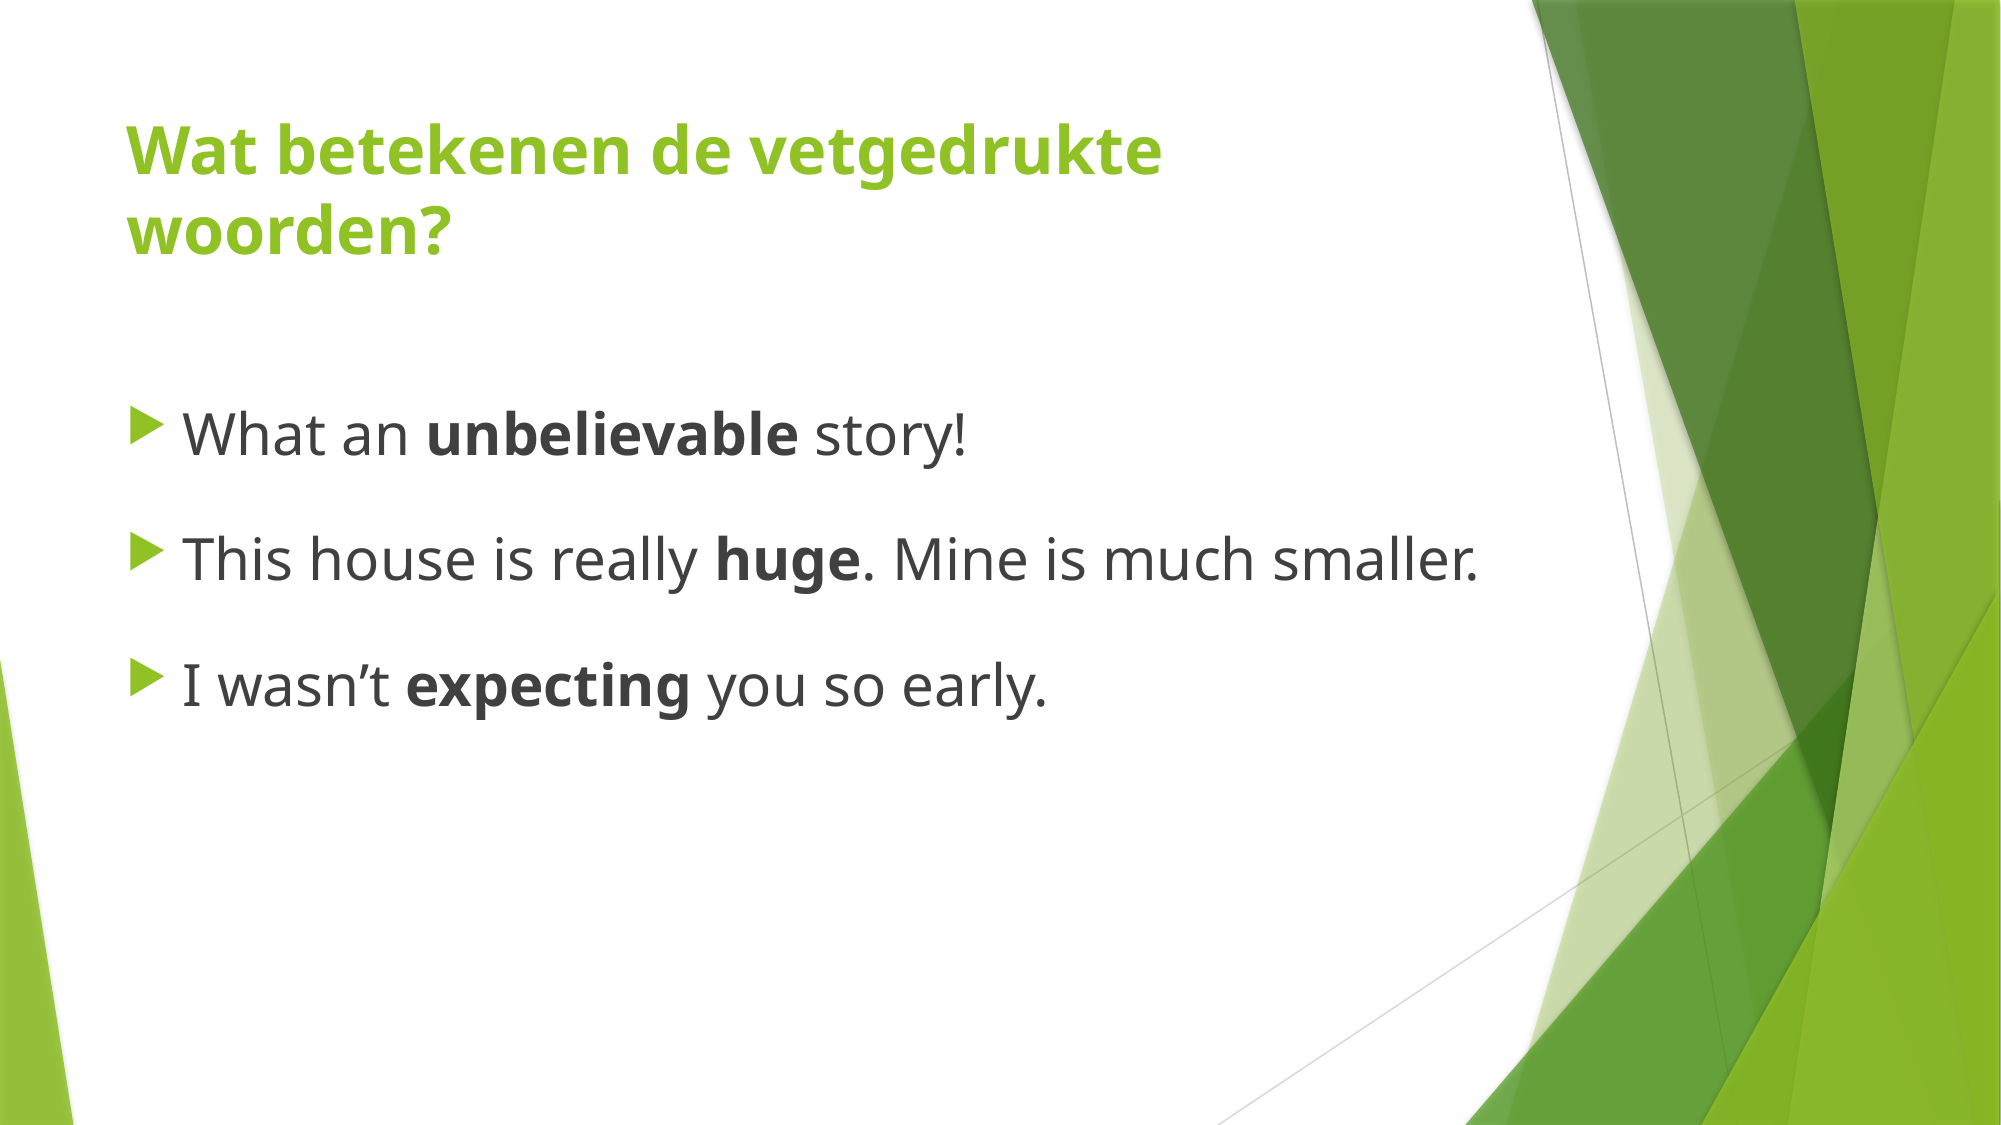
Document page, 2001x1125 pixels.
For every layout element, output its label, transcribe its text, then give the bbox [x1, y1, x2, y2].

title Wat betekenen de vetgedrukte woorden? [111, 99, 1522, 317]
list What an unbelievable story! This house is really huge. Mine is much smaller. I wasn’t expecting you so early. [111, 354, 1522, 992]
